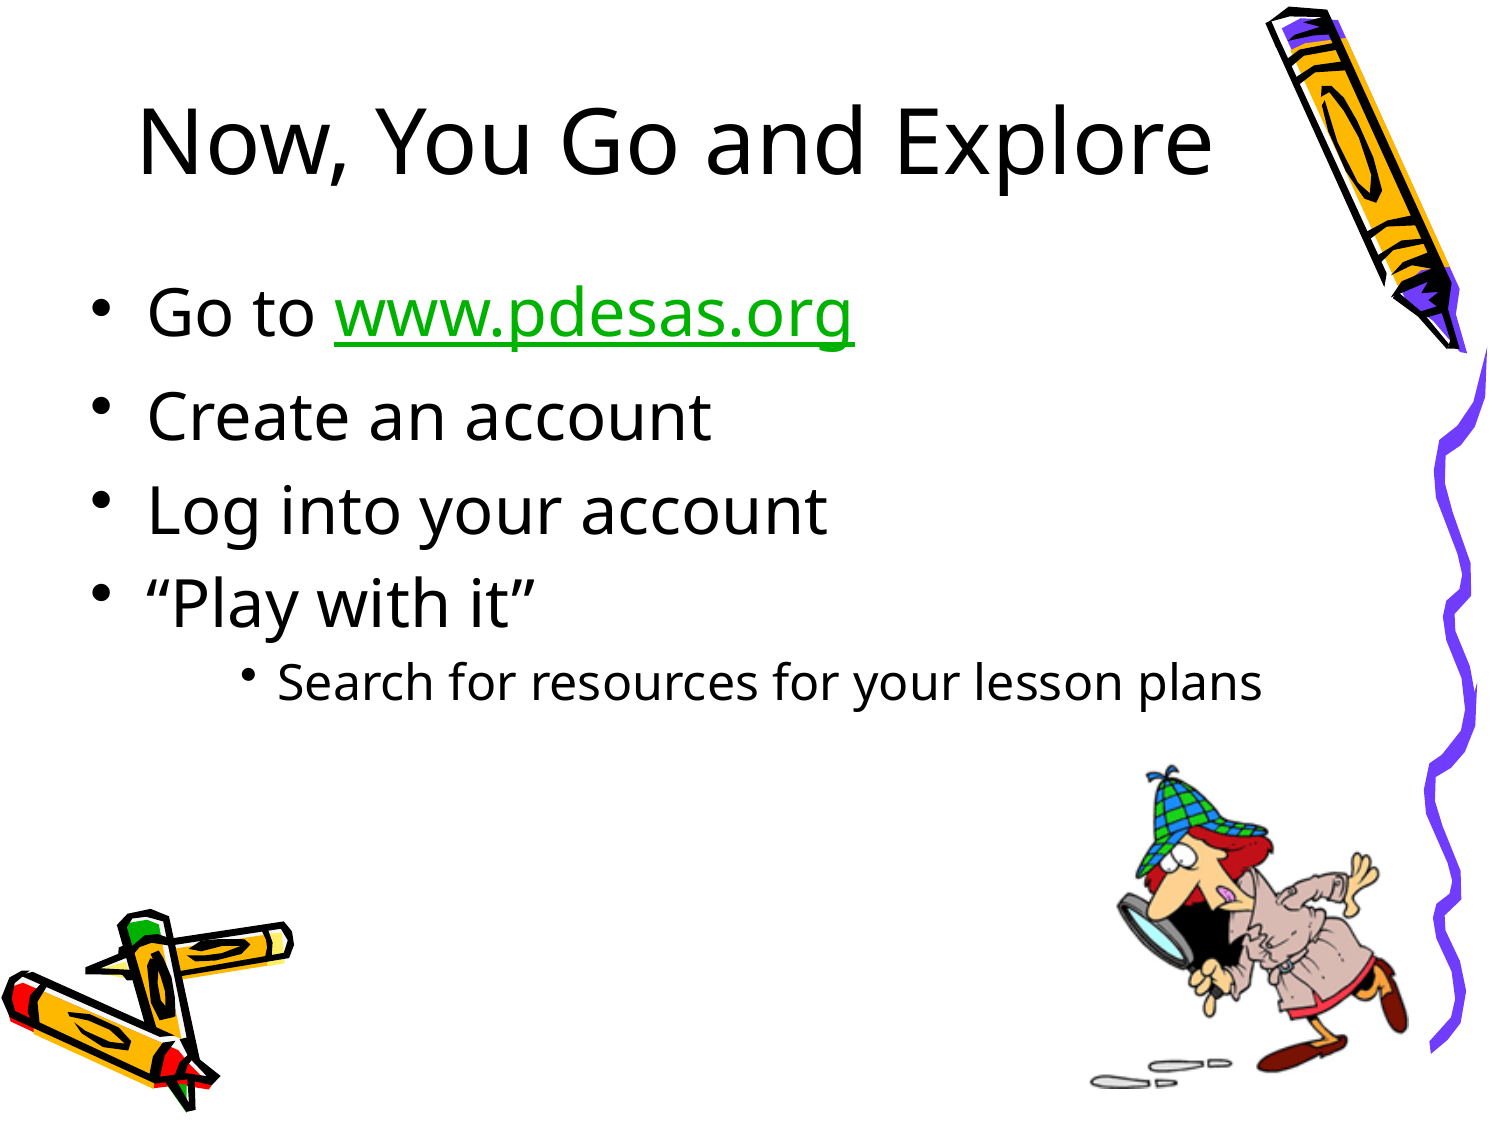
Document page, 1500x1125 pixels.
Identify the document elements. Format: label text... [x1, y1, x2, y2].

title Now, You Go and Explore [112, 74, 1240, 201]
picture [1087, 762, 1409, 1089]
list Go to www.pdesas.org Create an account Log into your account “Play with it” Search for resources for your lesson plans [74, 262, 1426, 463]
